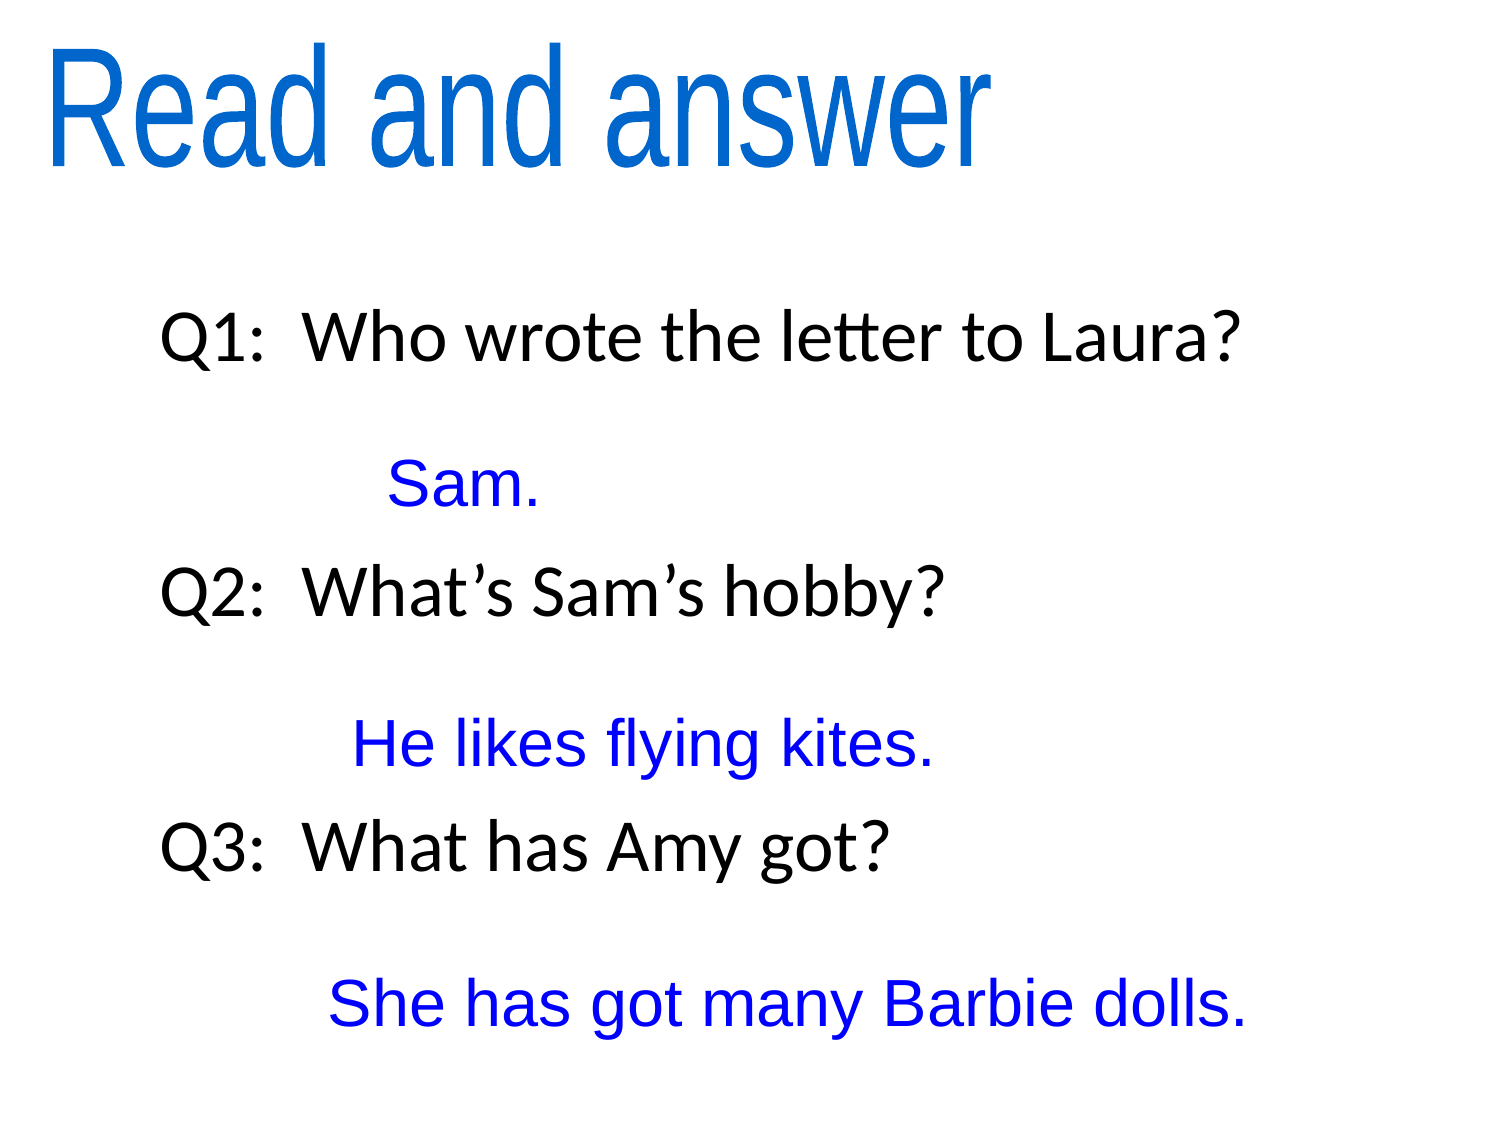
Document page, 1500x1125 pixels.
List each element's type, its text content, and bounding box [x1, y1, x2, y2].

text_box Sam. [372, 432, 750, 528]
text_box She has got many Barbie dolls. [312, 952, 1424, 1047]
text_box He likes flying kites. [336, 692, 987, 788]
text_box Q1: Who wrote the letter to Laura? Q2: What’s Sam’s hobby? Q3: What has Amy got? [76, 278, 1500, 894]
